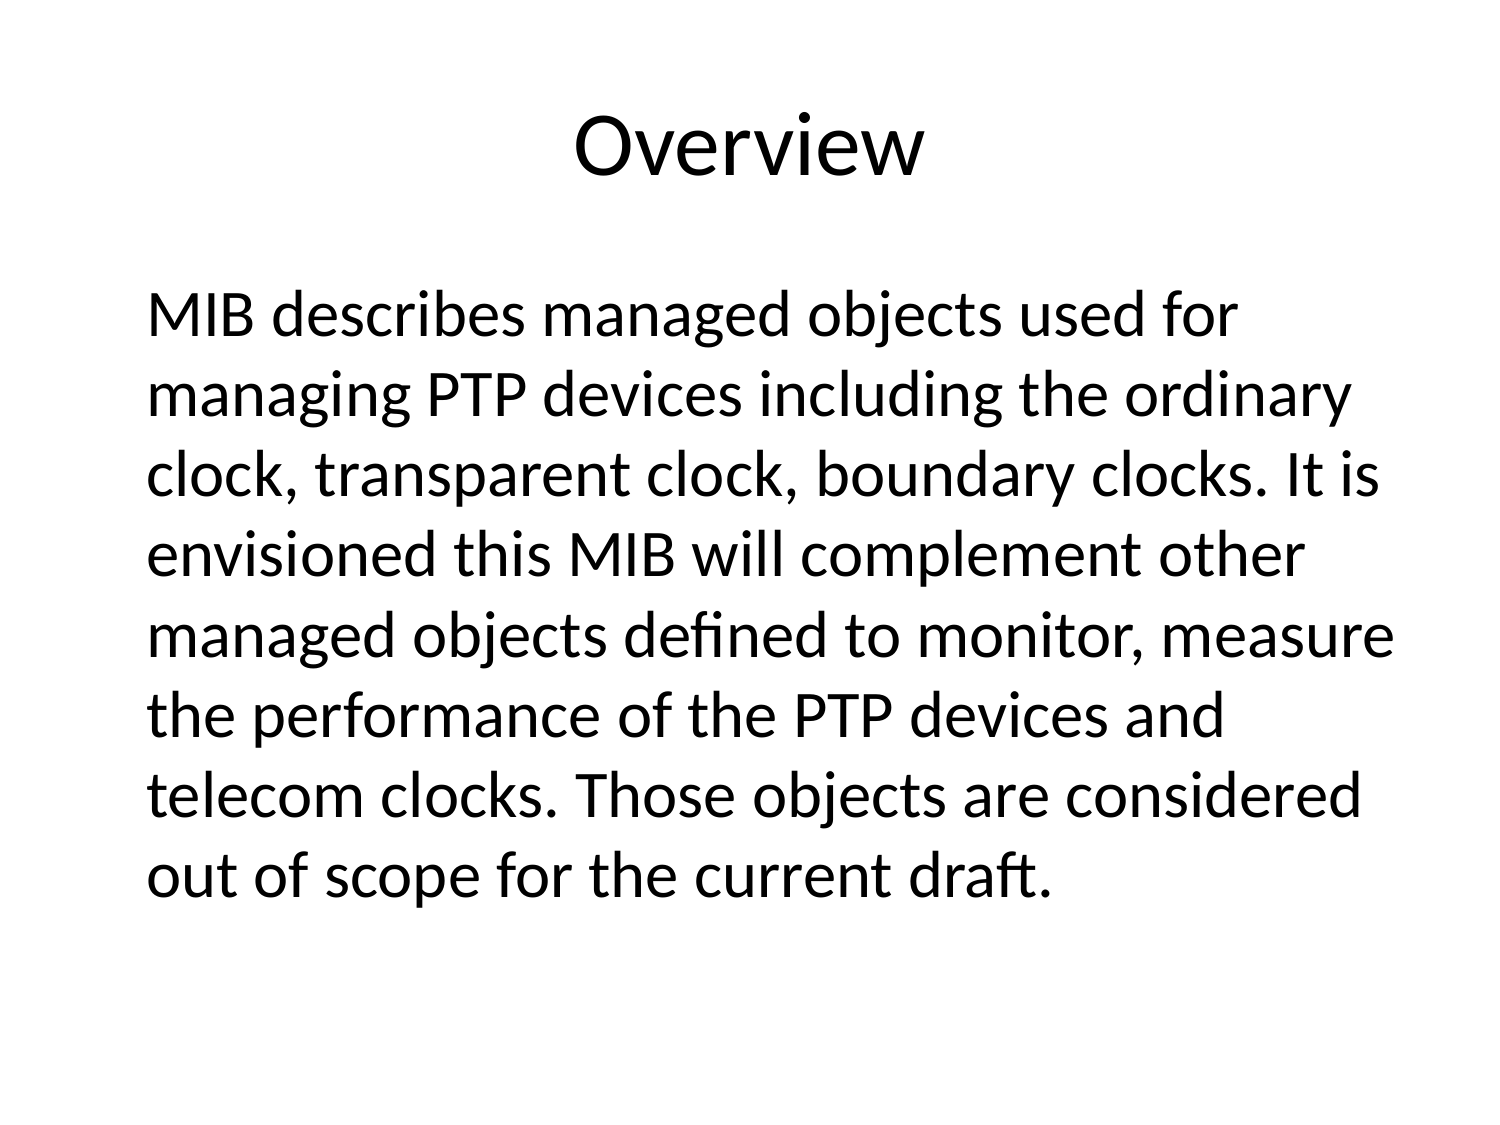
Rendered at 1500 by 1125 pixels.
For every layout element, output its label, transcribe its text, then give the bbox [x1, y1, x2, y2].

title Overview [75, 45, 1425, 233]
list MIB describes managed objects used for managing PTP devices including the ordinary clock, transparent clock, boundary clocks. It is envisioned this MIB will complement other managed objects defined to monitor, measure the performance of the PTP devices and telecom clocks. Those objects are considered out of scope for the current draft. [75, 262, 1425, 1005]
